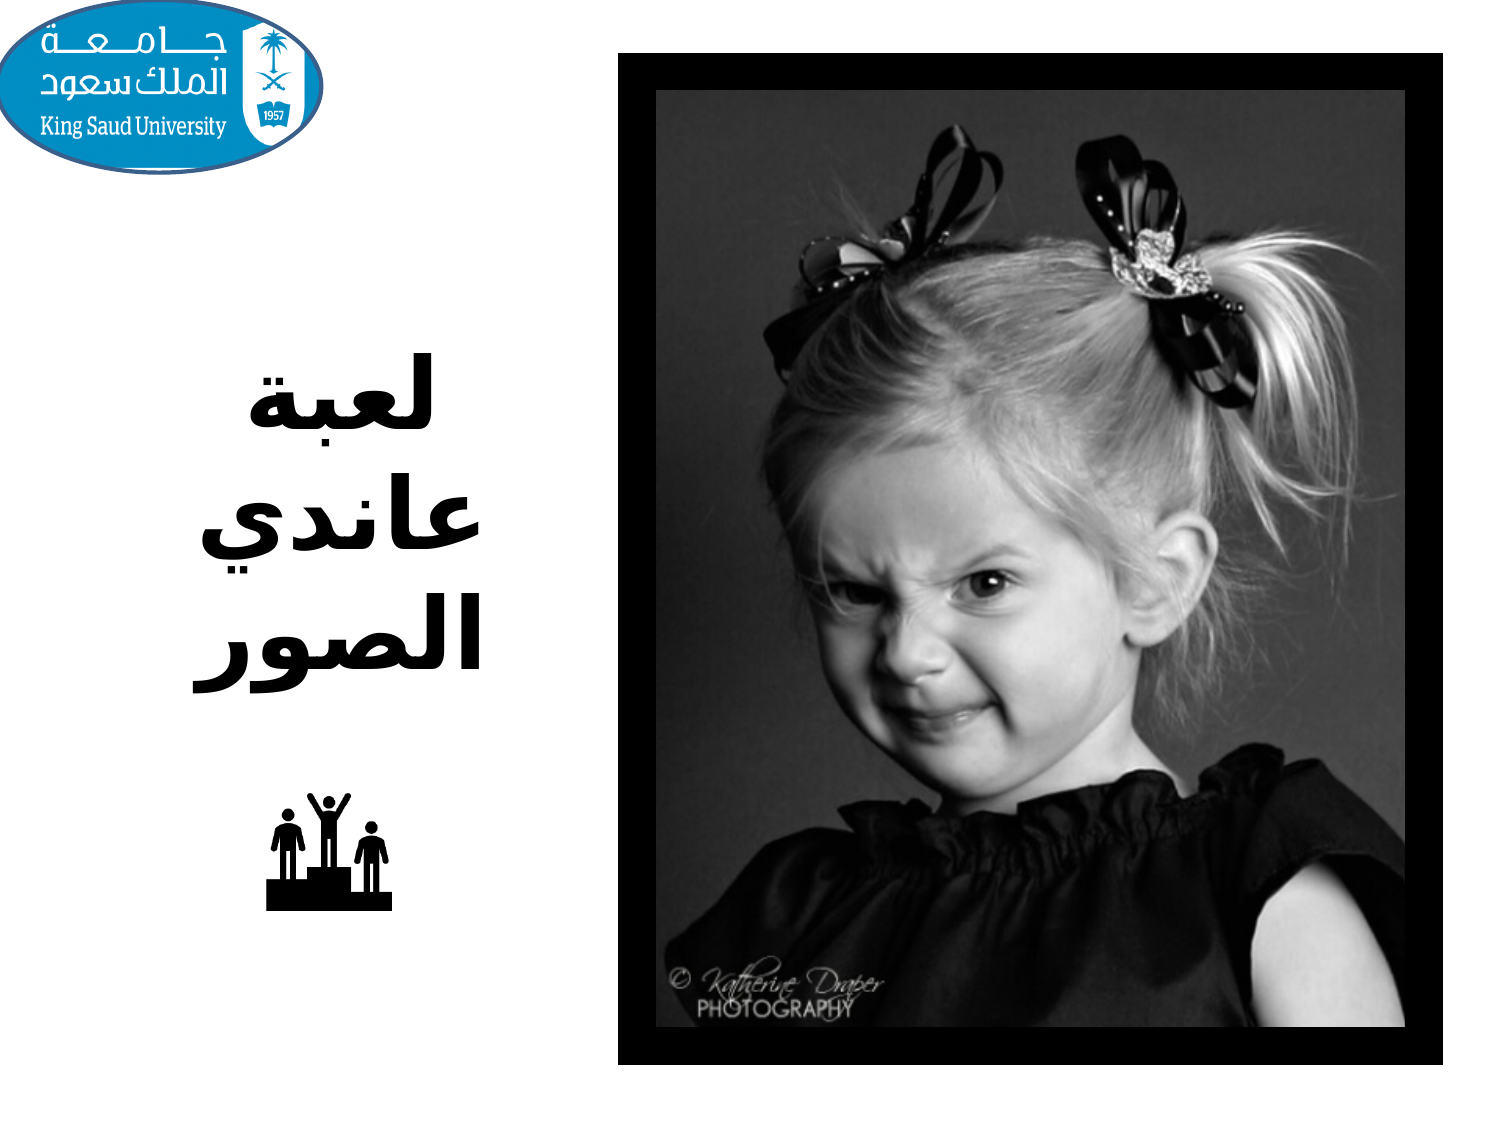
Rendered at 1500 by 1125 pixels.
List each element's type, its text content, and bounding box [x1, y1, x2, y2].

picture [253, 776, 405, 928]
picture [655, 89, 1406, 1028]
text_box [0, 0, 324, 175]
title لعبة عاندي الصور [88, 243, 597, 776]
